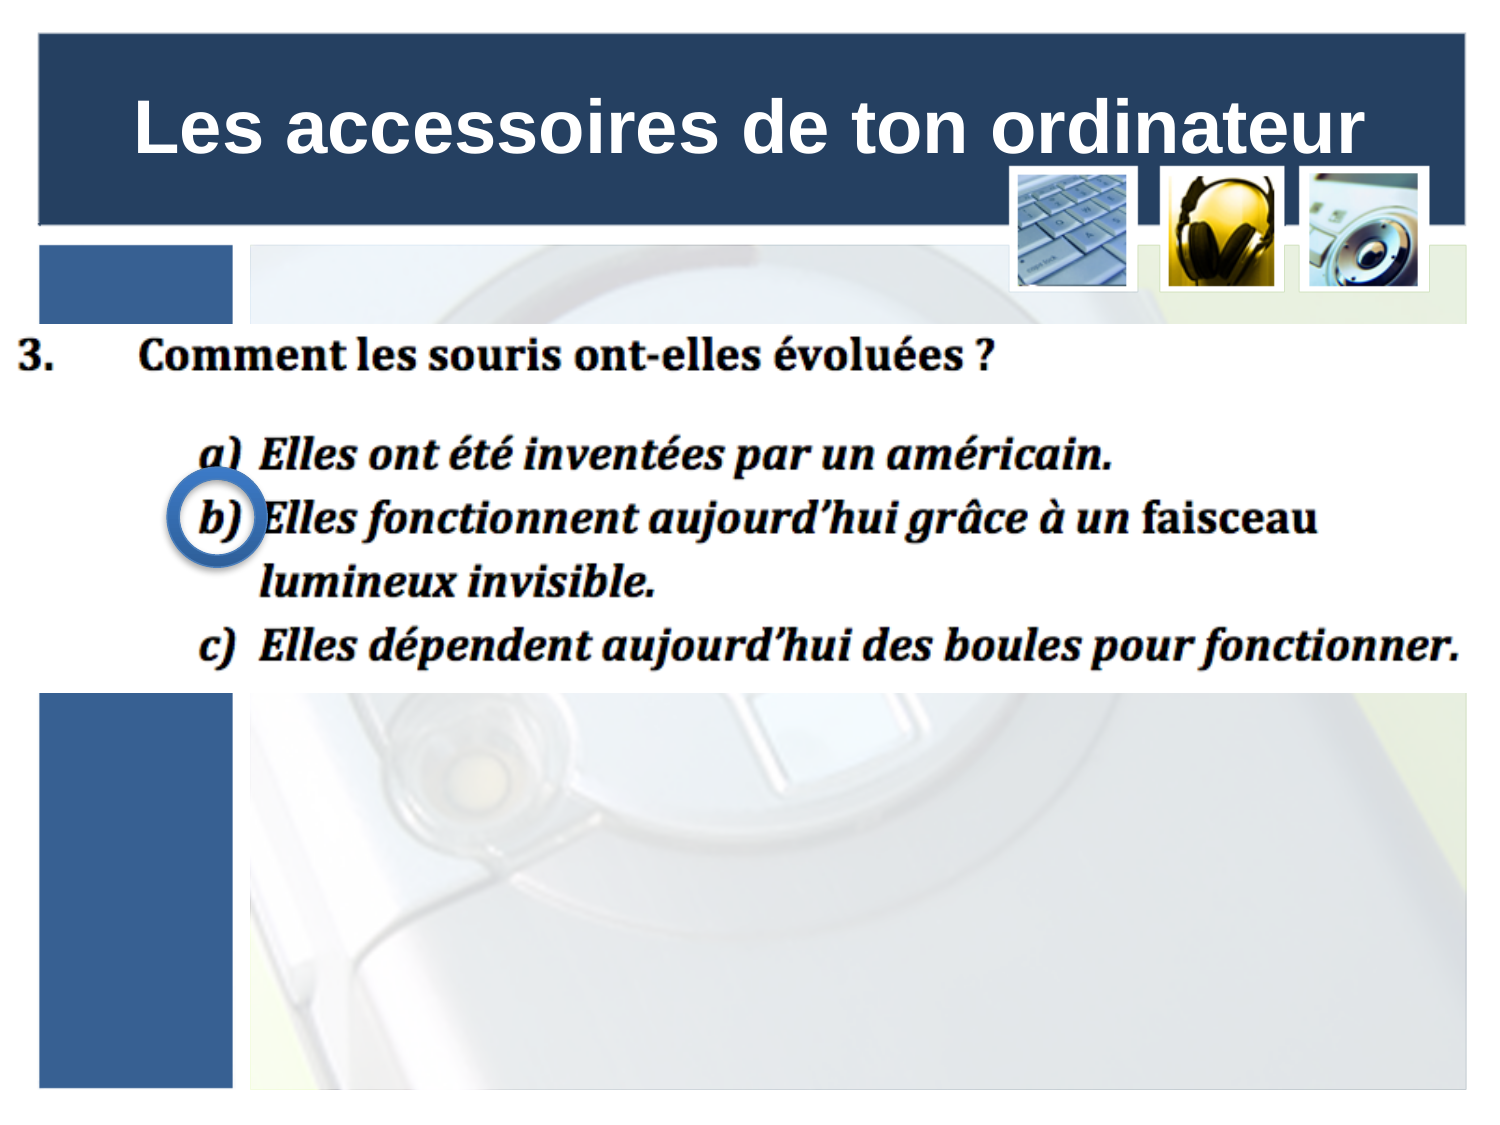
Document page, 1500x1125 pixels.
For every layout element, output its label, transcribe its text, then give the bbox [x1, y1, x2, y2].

title Les accessoires de ton ordinateur [75, 60, 1425, 186]
picture [0, 0, 1500, 1125]
